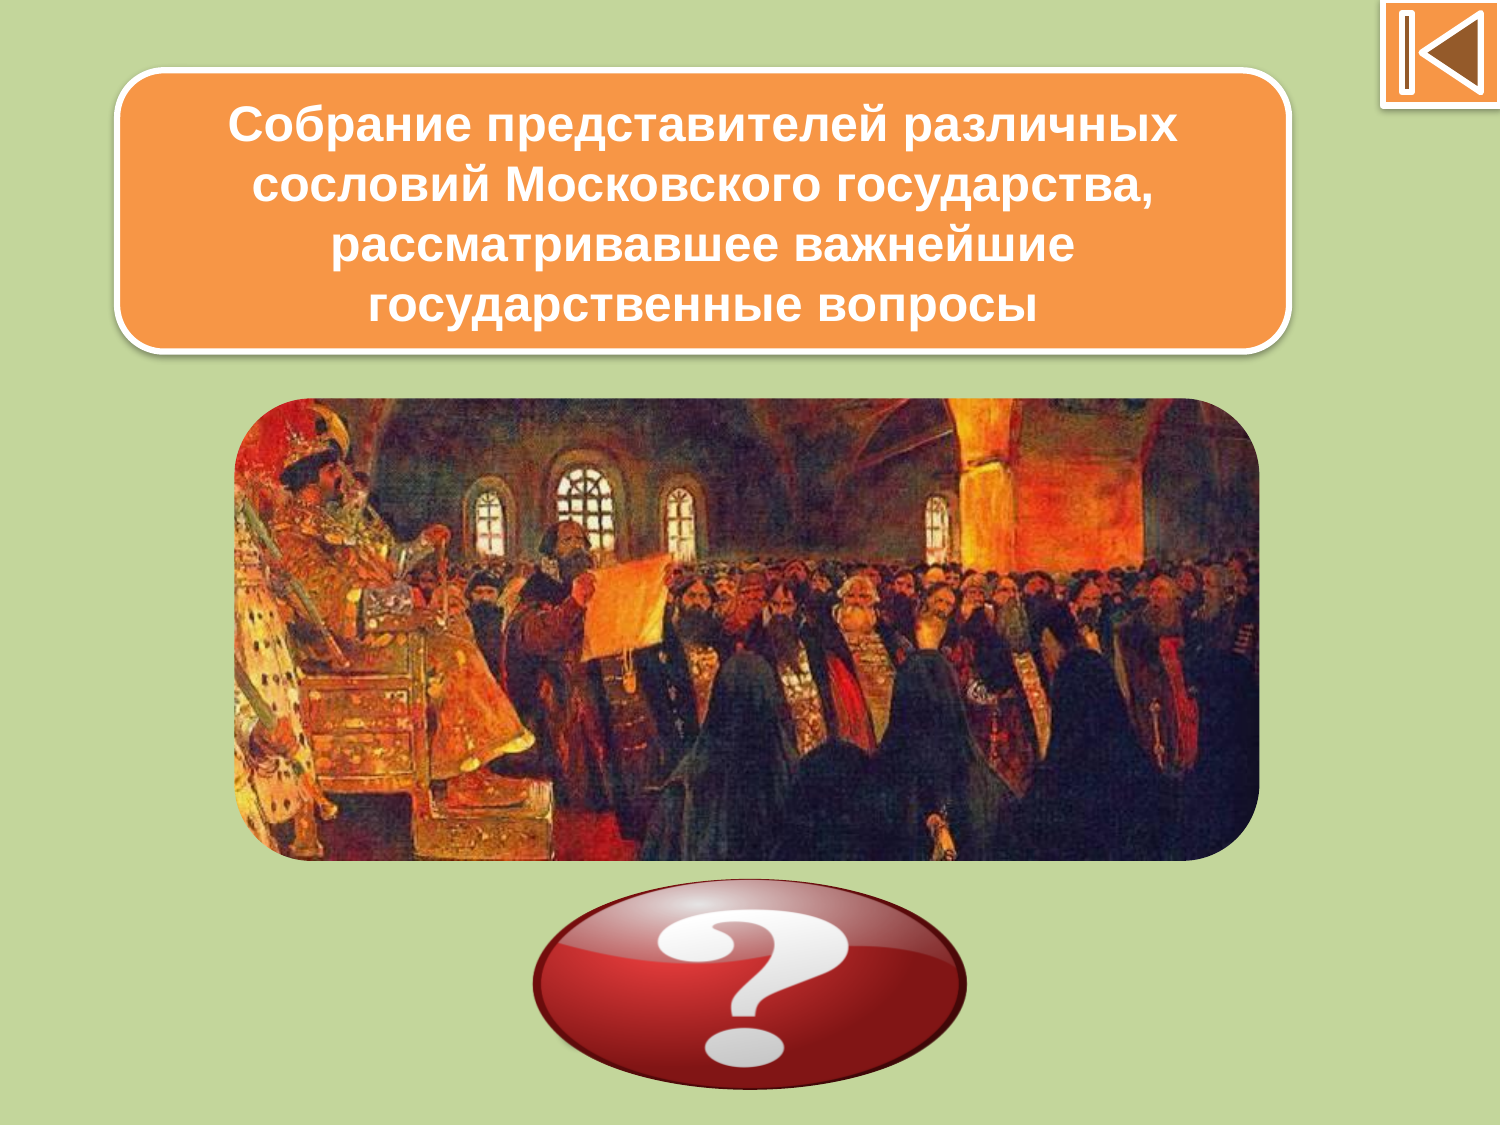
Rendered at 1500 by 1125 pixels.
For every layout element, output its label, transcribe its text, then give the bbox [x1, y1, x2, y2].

text_box [1380, 0, 1500, 109]
picture [527, 878, 973, 1091]
text_box Собрание представителей различных сословий Московского государства, рассматривавшее важнейшие государственные вопросы [113, 67, 1293, 355]
picture [234, 398, 1260, 862]
